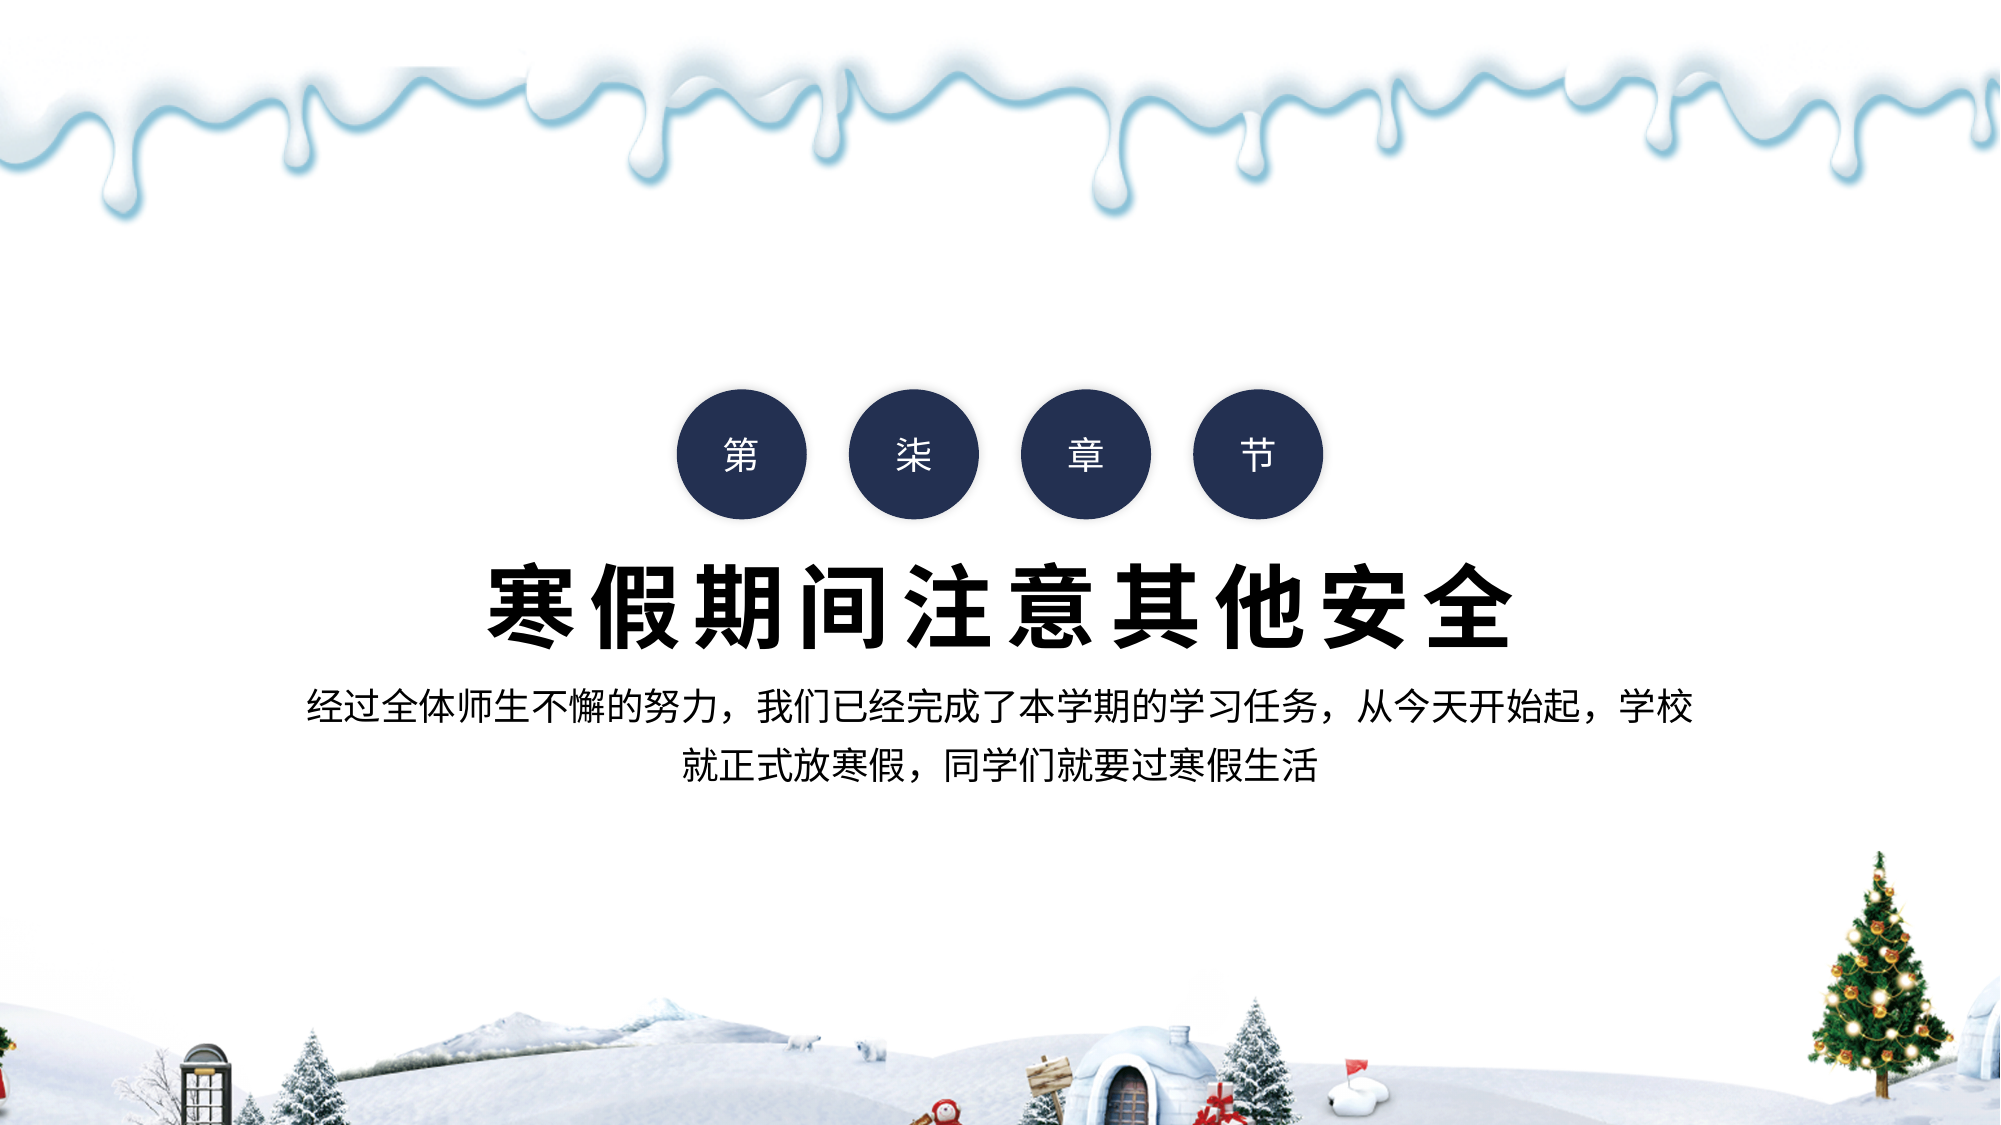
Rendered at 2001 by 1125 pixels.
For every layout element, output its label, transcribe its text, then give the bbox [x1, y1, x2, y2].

text_box 柒 [847, 388, 980, 521]
picture [0, 0, 2000, 257]
text_box 章 [1020, 388, 1153, 521]
picture [0, 804, 2000, 1125]
text_box 第 [675, 388, 808, 521]
text_box 经过全体师生不懈的努力，我们已经完成了本学期的学习任务，从今天开始起，学校就正式放寒假，同学们就要过寒假生活 [279, 662, 1721, 794]
text_box 节 [1192, 388, 1325, 521]
text_box 寒假期间注意其他安全 [448, 542, 1552, 662]
